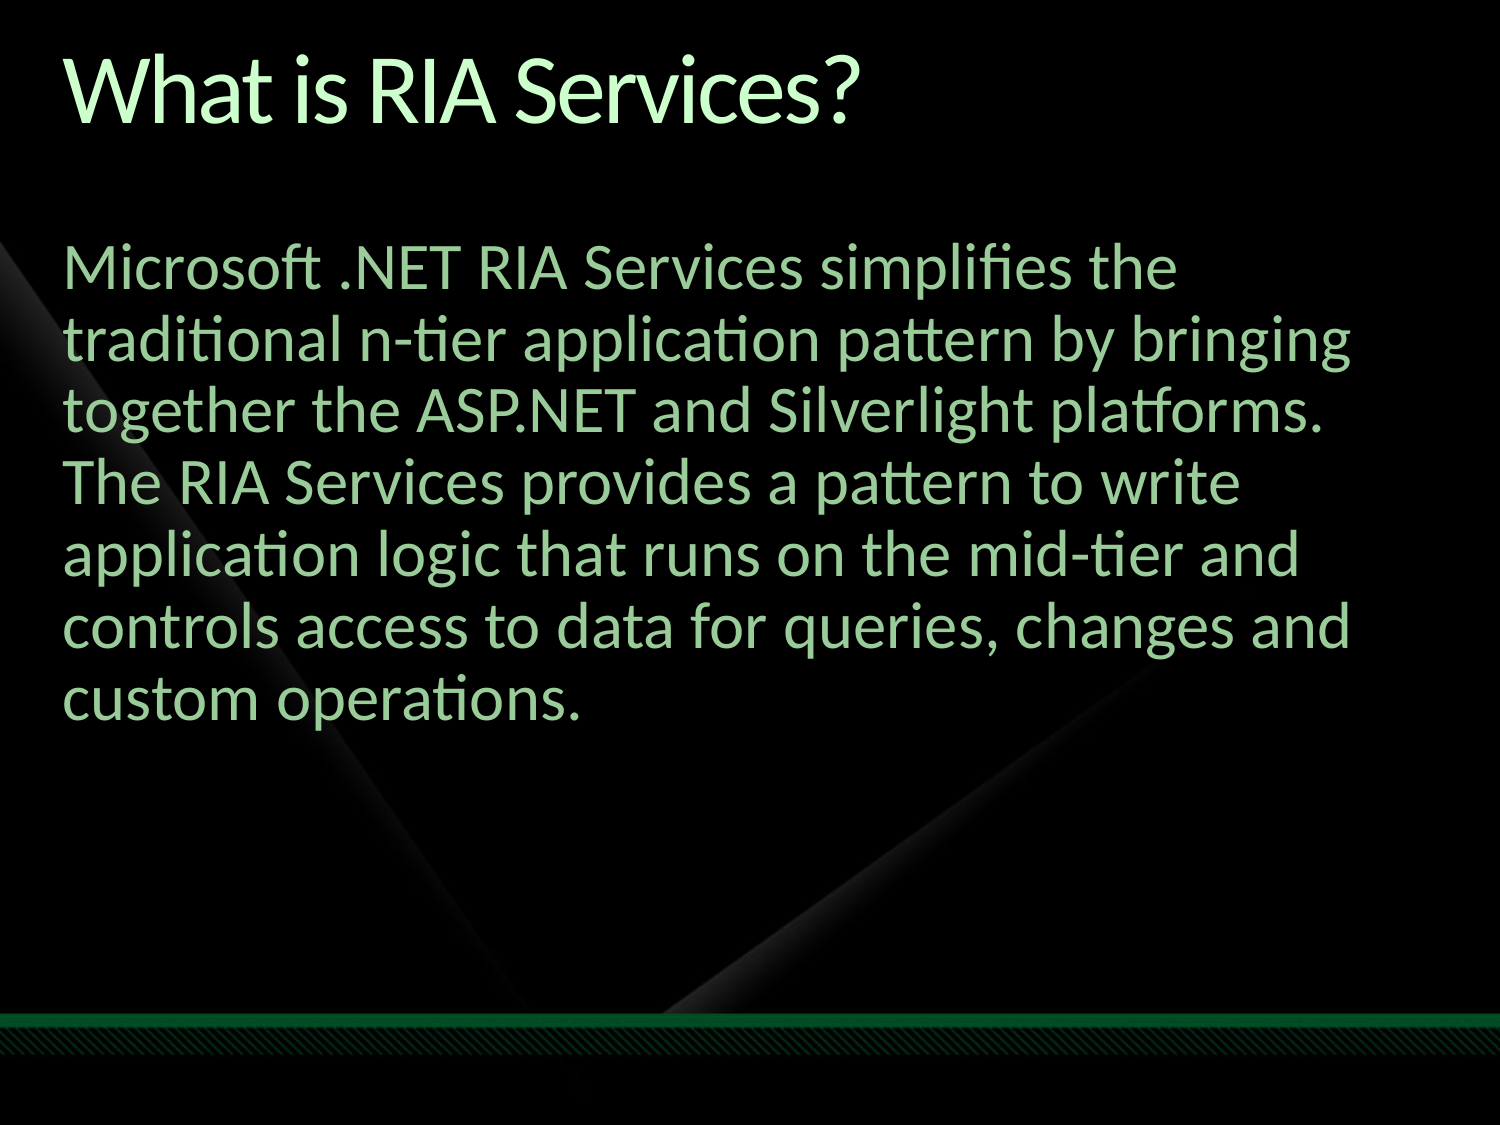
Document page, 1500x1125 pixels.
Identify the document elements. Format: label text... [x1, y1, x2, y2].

list Microsoft .NET RIA Services simplifies the traditional n-tier application pattern by bringing together the ASP.NET and Silverlight platforms. The RIA Services provides a pattern to write application logic that runs on the mid-tier and controls access to data for queries, changes and custom operations. [62, 231, 1438, 595]
title What is RIA Services? [62, 37, 1438, 147]
picture [0, 0, 1500, 1125]
